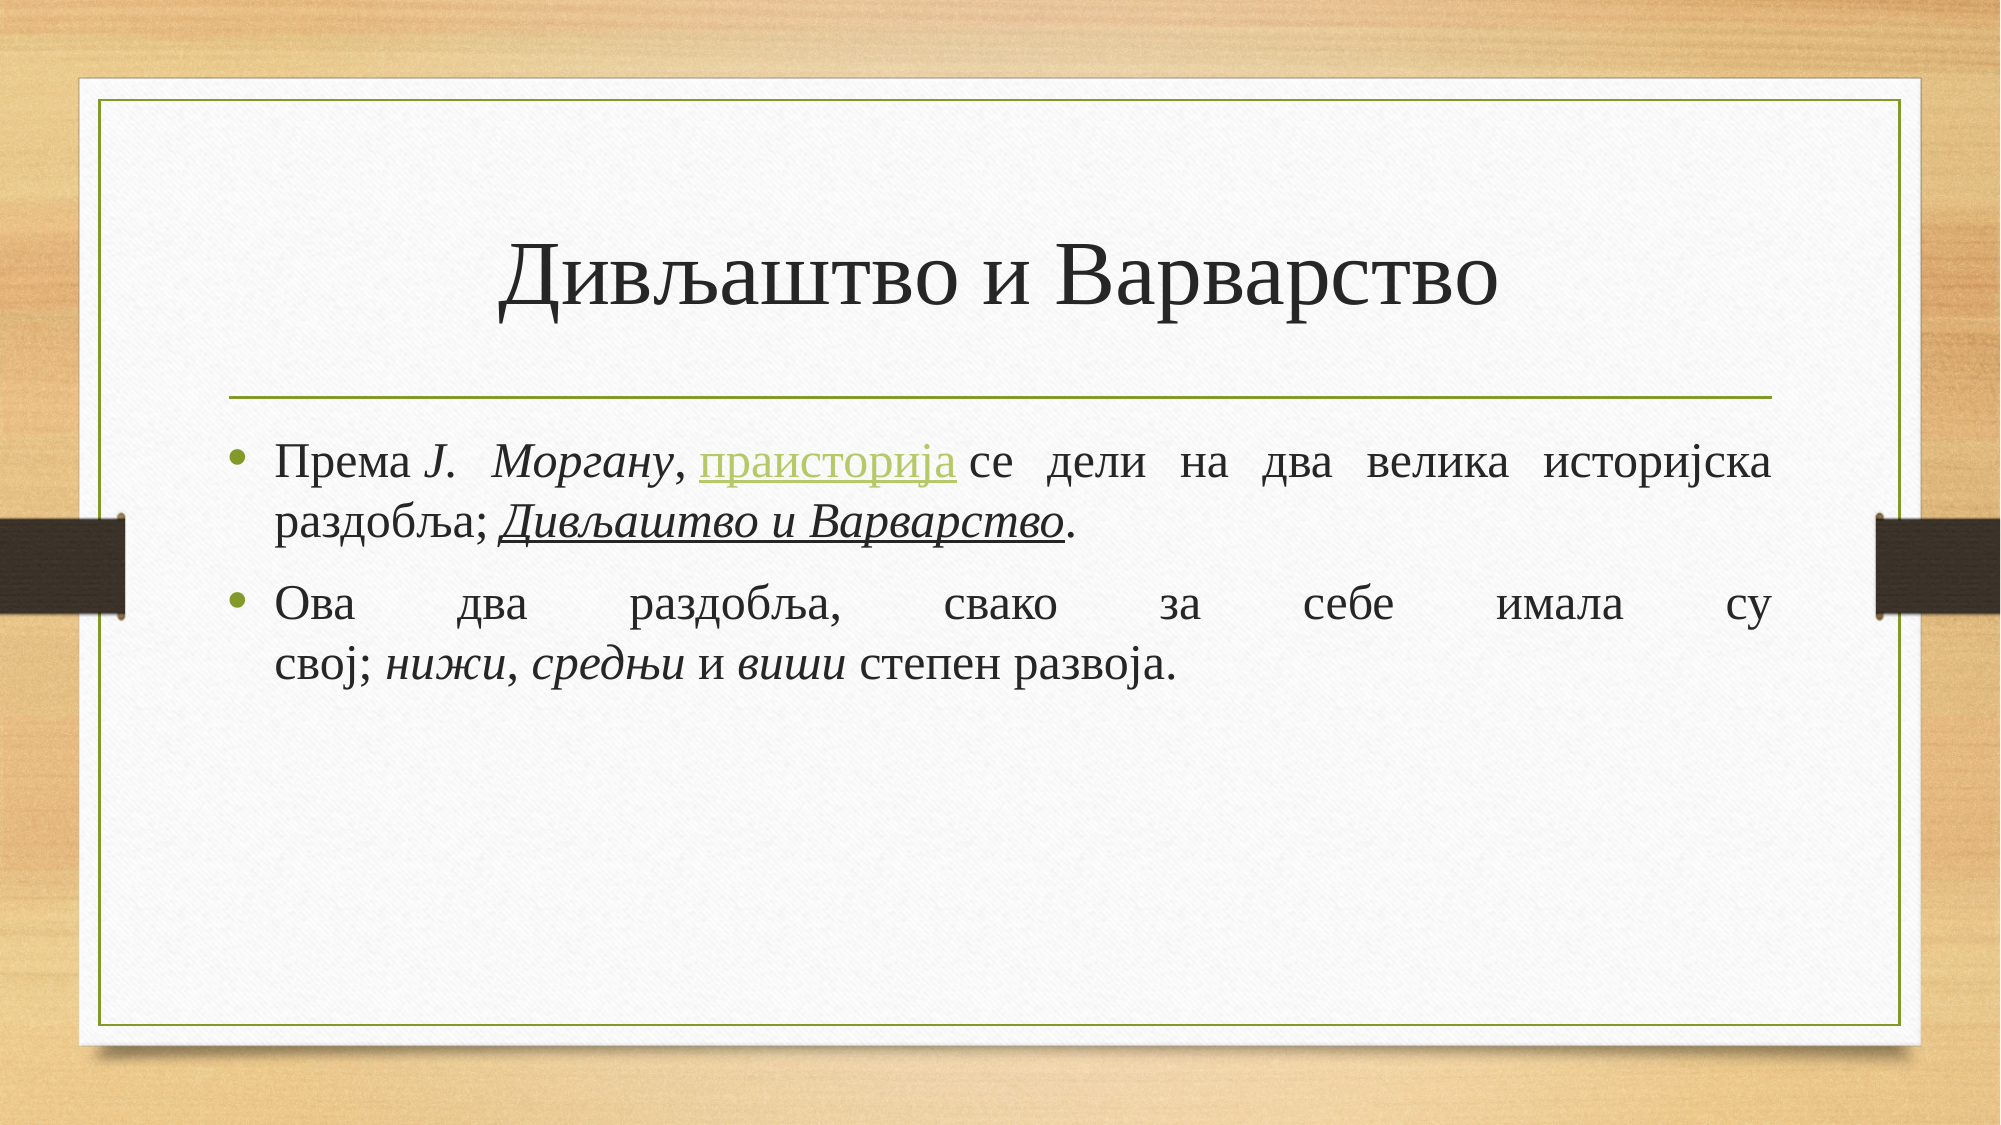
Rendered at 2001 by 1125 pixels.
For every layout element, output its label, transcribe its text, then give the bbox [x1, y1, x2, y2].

title Дивљаштво и Варварство [212, 161, 1788, 375]
list Према Ј. Моргану, праисторија се дели на два велика историјска раздобља; Дивљаштво и Варварство. Ова два раздобља, свако за себе имала су свој; нижи, средњи и виши степен развоја. [212, 419, 1788, 964]
picture [0, 0, 2001, 1125]
